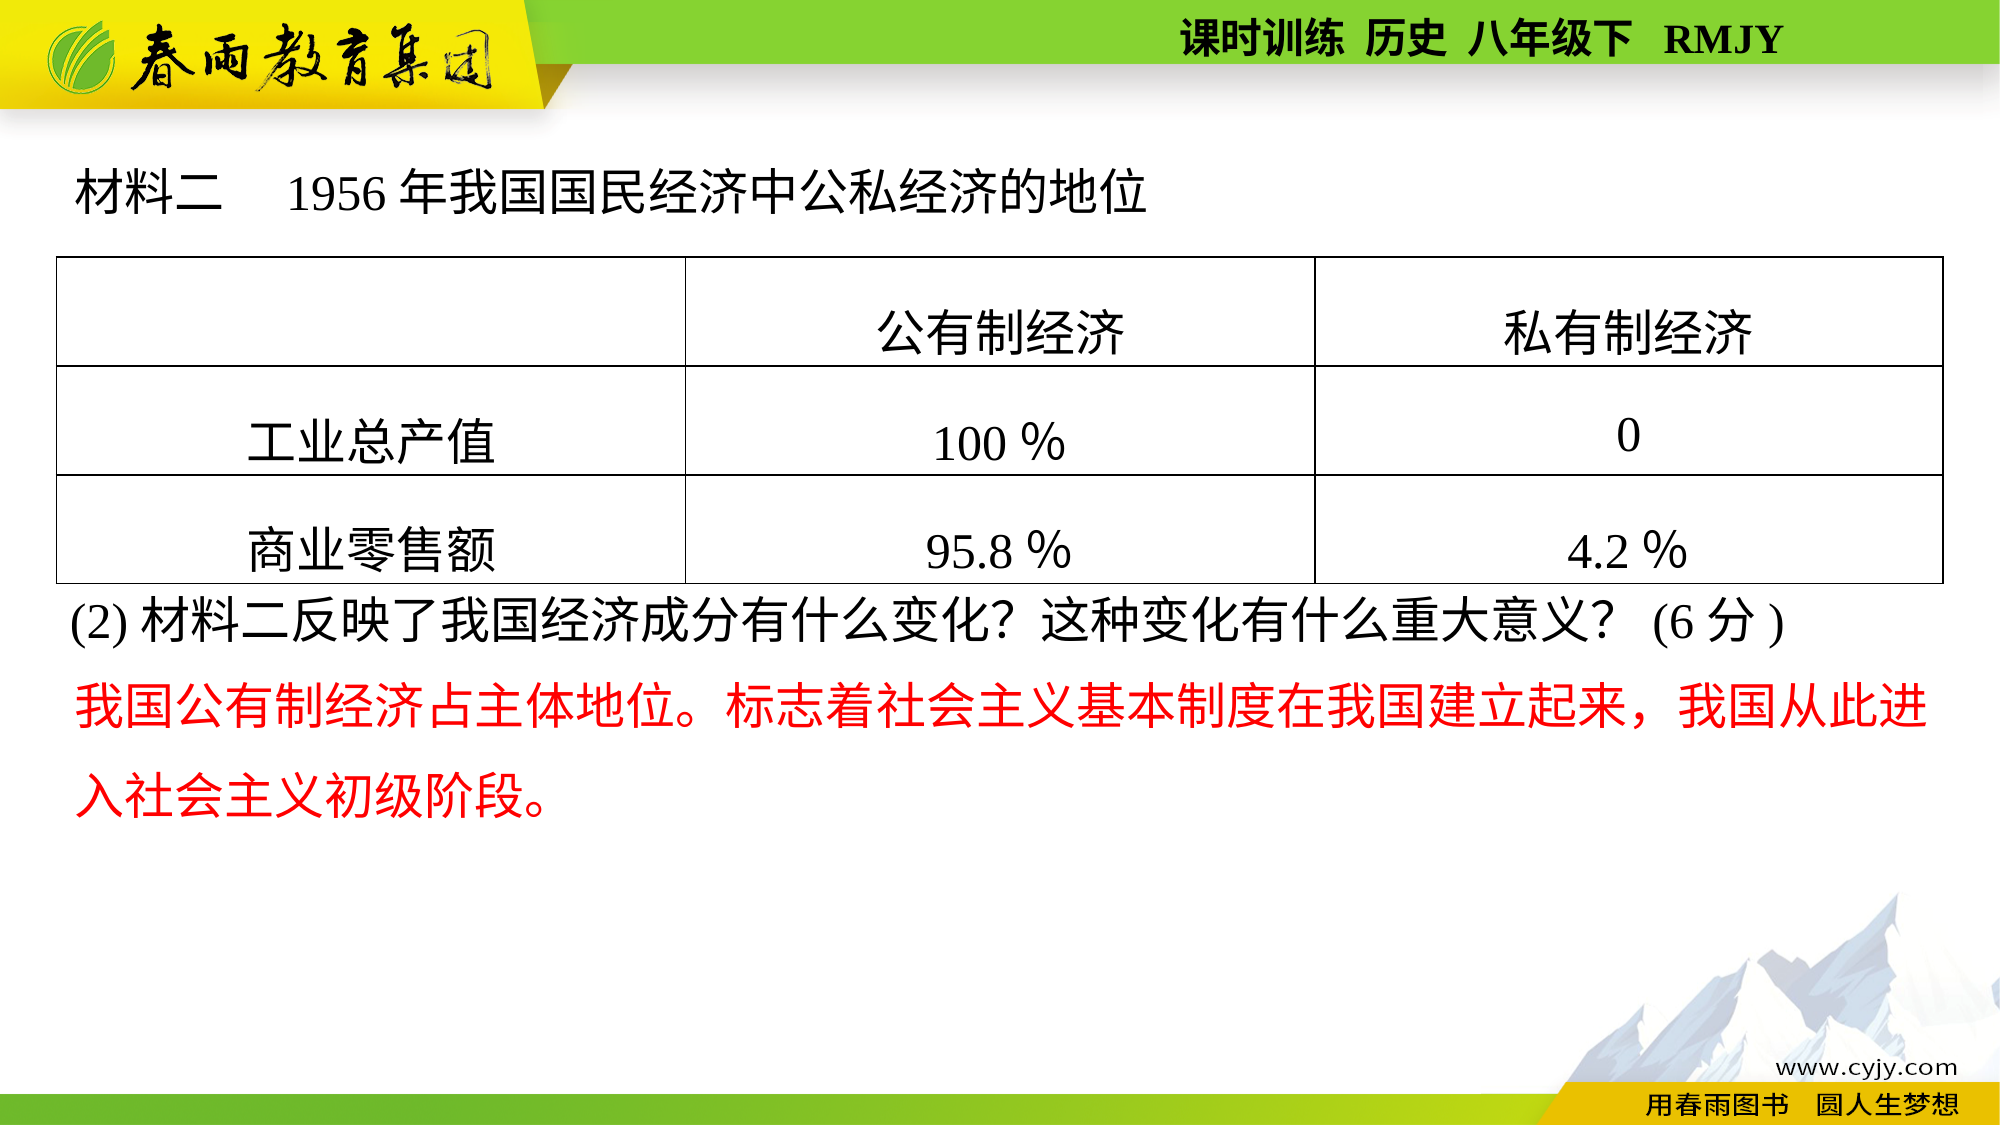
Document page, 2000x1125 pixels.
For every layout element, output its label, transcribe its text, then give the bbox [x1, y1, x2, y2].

table_cell 0 [1316, 367, 1942, 474]
table_cell 商业零售额 [57, 476, 685, 550]
picture [0, 0, 2000, 1125]
text_box 我国公有制经济占主体地位。标志着社会主义基本制度在我国建立起来，我国从此进入社会主义初级阶段。 [59, 636, 1944, 832]
table_cell 95.8％ [686, 476, 1314, 550]
table_cell 4.2％ [1316, 476, 1942, 583]
table_header 私有制经济 [1316, 258, 1942, 365]
table_header 公有制经济 [686, 258, 1314, 365]
list 材料二 1956年我国国民经济中公私经济的地位 [59, 122, 1944, 217]
table_cell 100％ [686, 367, 1314, 474]
table_cell 工业总产值 [57, 367, 685, 474]
text_box (2)材料二反映了我国经济成分有什么变化？这种变化有什么重大意义？(6分) [54, 550, 1939, 656]
table_header [57, 258, 685, 365]
